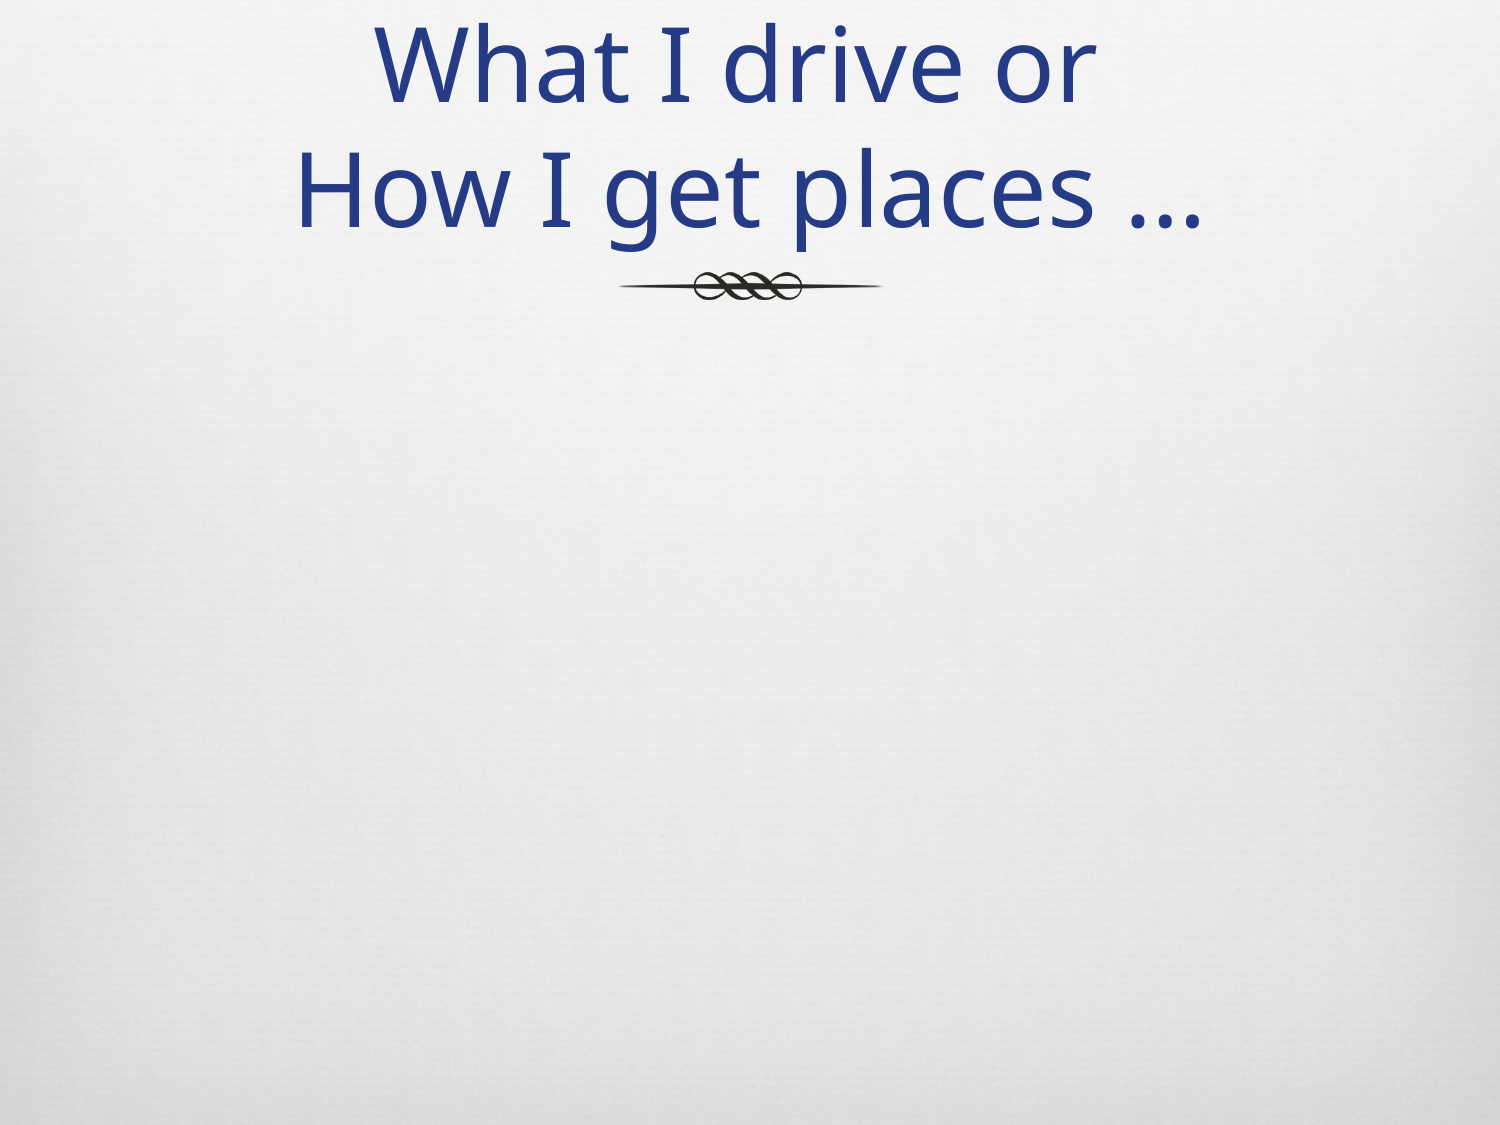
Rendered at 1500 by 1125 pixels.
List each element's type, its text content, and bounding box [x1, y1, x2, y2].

picture [615, 272, 885, 300]
title What I drive or How I get places … [112, 11, 1388, 236]
